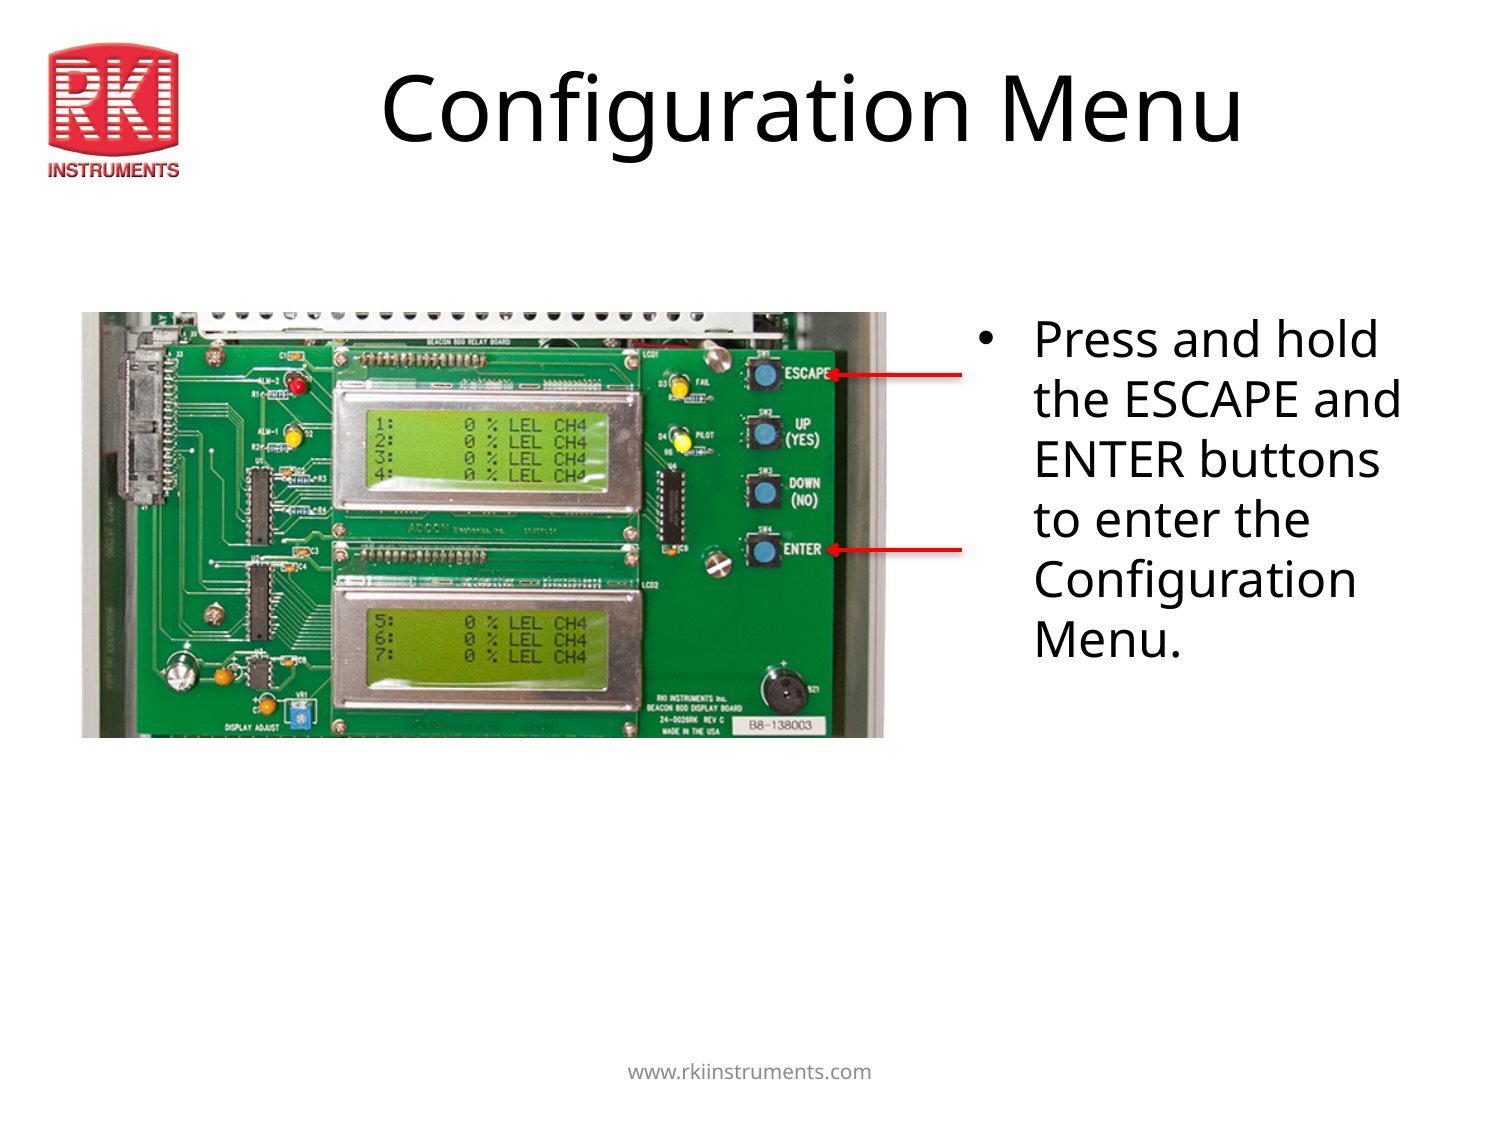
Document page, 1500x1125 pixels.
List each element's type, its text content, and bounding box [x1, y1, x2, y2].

picture [62, 312, 921, 738]
title Configuration Menu [175, 49, 1451, 161]
footer www.rkiinstruments.com [512, 1042, 988, 1103]
picture [37, 37, 188, 184]
list Press and hold the ESCAPE and ENTER buttons to enter the Configuration Menu. [962, 299, 1450, 1043]
